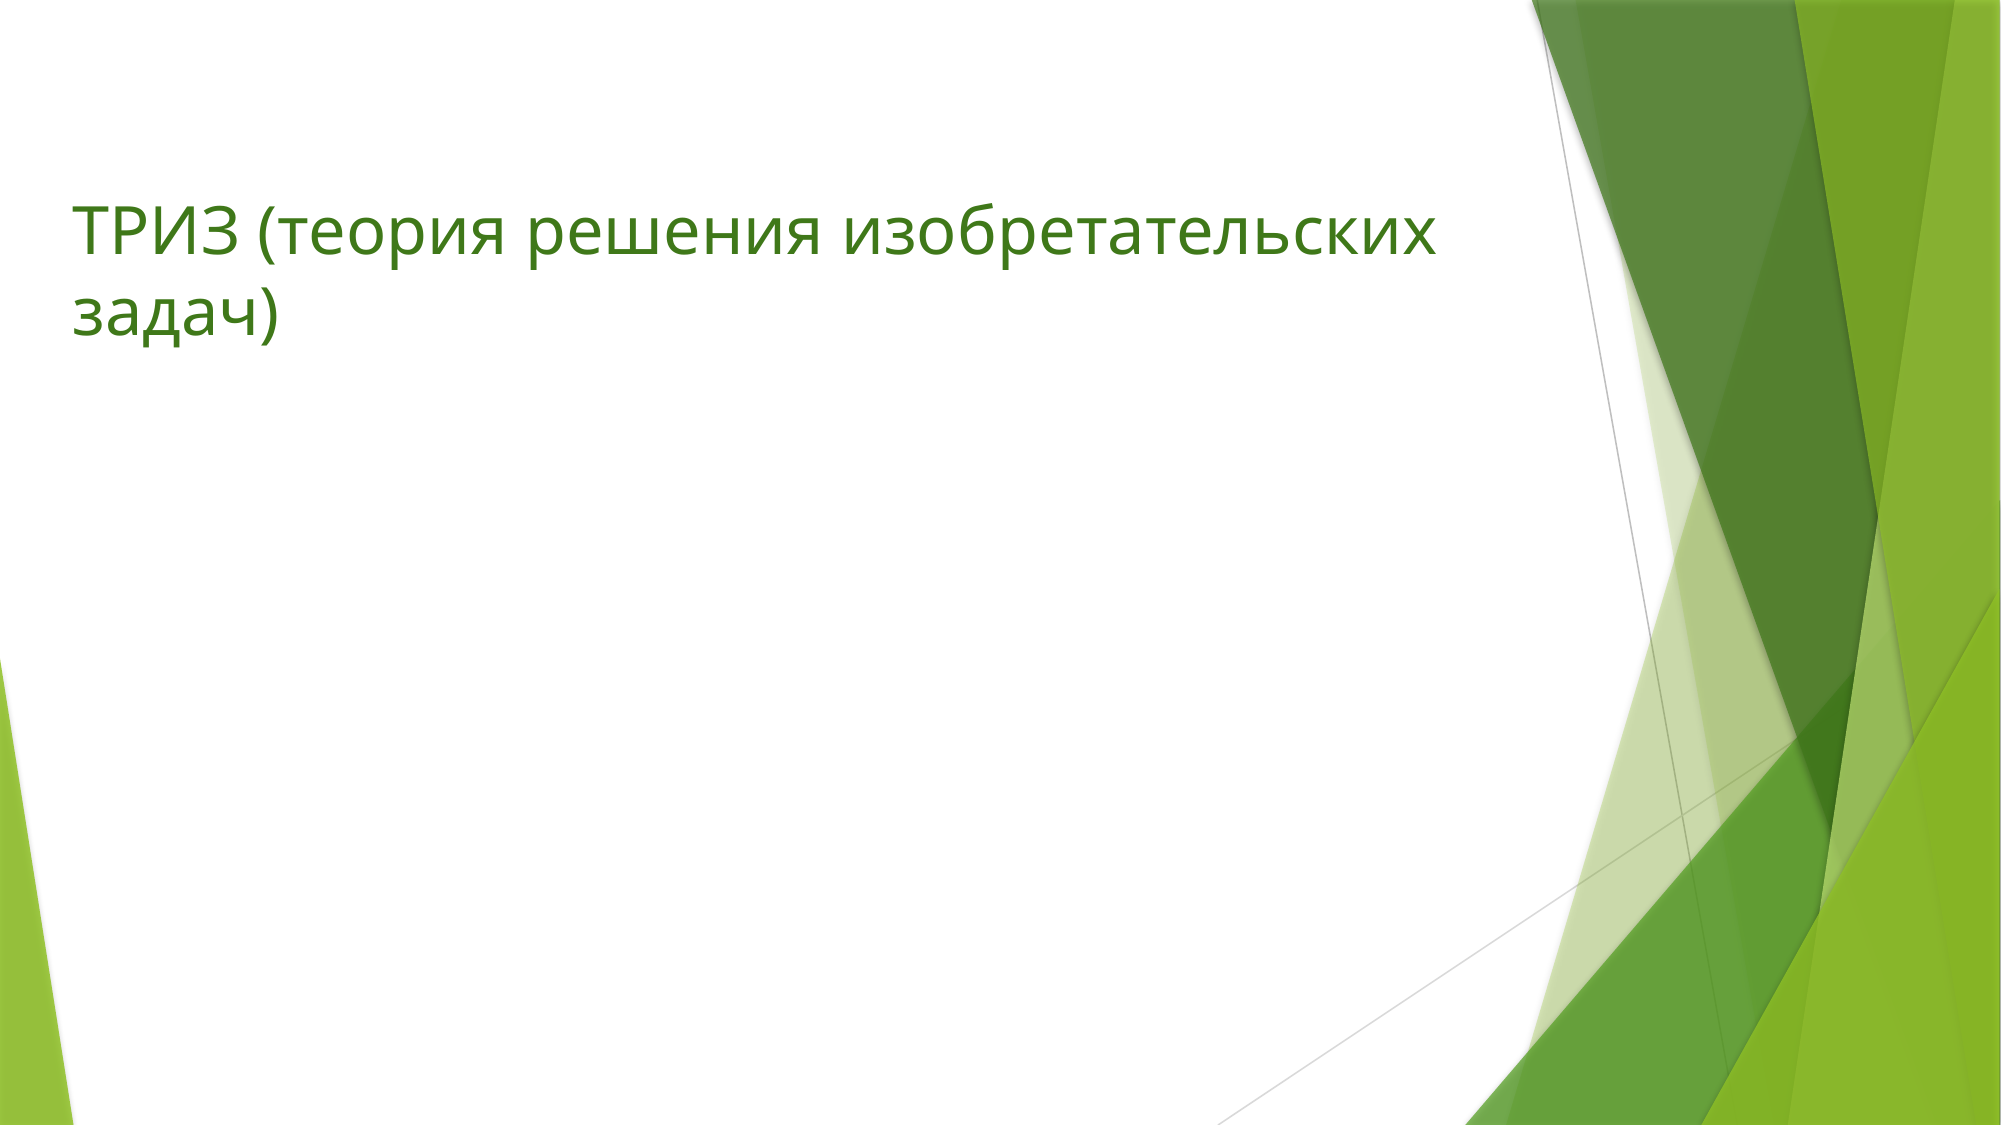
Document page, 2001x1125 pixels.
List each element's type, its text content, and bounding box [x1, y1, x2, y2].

text_box ТРИЗ (теория решения изобретательских задач) [57, 180, 1647, 356]
